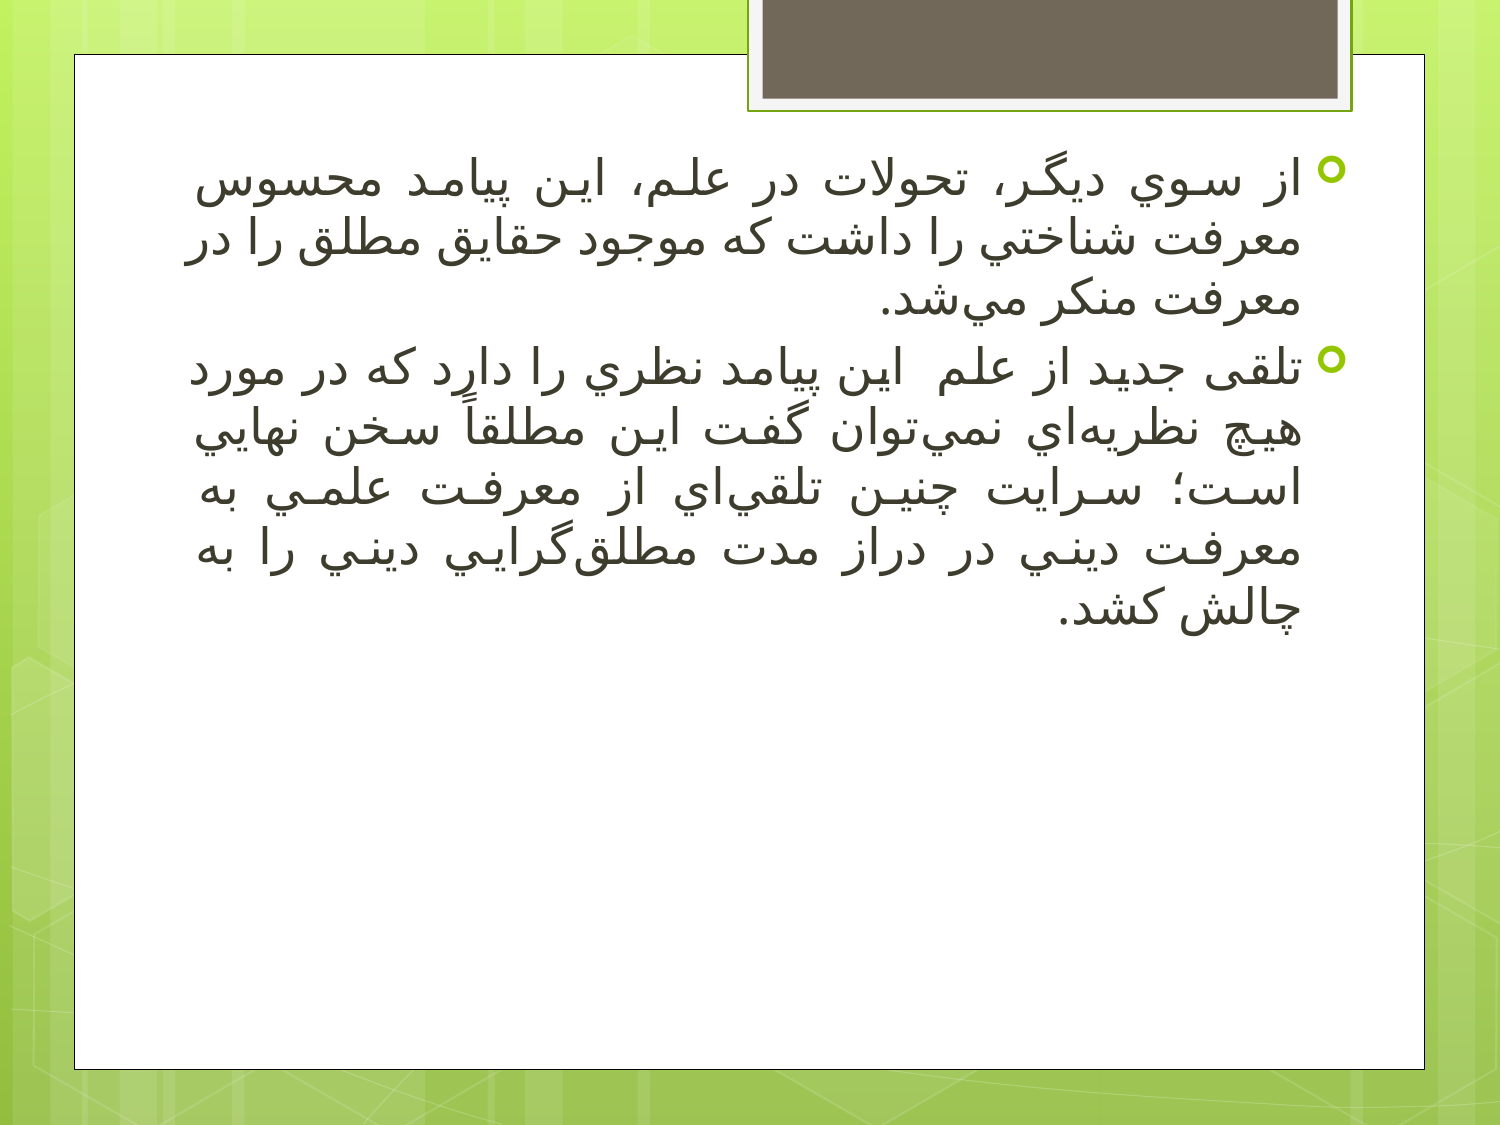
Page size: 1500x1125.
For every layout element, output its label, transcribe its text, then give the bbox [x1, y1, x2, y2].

list از سوي ديگر، تحولات در علم، اين پيامد محسوس معرفت شناختي را داشت که موجود حقايق مطلق را در معرفت منکر مي‌شد. تلقی جدید از علم اين پيامد نظري را دارد که در مورد هيچ نظريه‌اي نمي‌توان گفت اين مطلقاً سخن نهايي است؛ سرايت چنين تلقي‌اي از معرفت علمي به معرفت ديني در دراز مدت مطلق‌گرايي ديني را به چالش‌ ‌کشد. [171, 137, 1375, 957]
